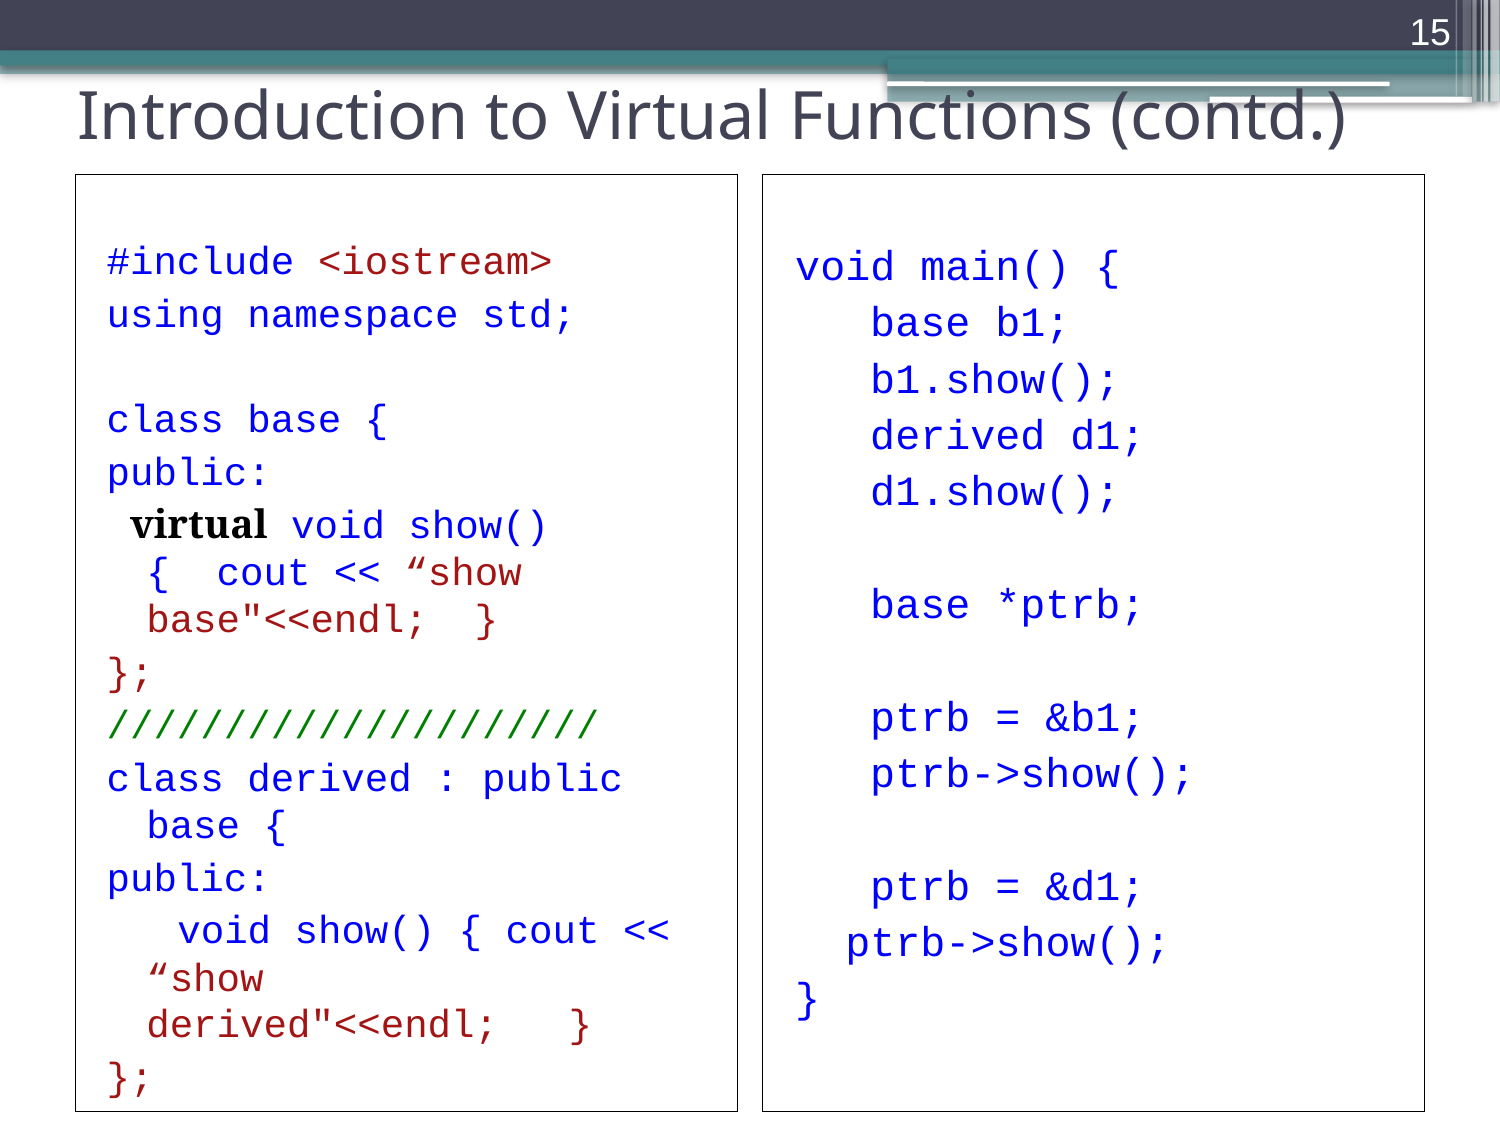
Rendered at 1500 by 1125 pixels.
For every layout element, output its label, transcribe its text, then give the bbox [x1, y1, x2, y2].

slide_number 15 [1341, 0, 1466, 61]
footer [862, 100, 1080, 176]
list #include <iostream> using namespace std; class base { public: virtual void show() { cout << “show base"<<endl; } }; ///////////////////// class derived : public base { public: void show() { cout << “show derived"<<endl; } }; [75, 174, 738, 1112]
title Introduction to Virtual Functions (contd.) [62, 24, 1413, 200]
list void main() { base b1; b1.show(); derived d1; d1.show(); base *ptrb; ptrb = &b1; ptrb->show(); ptrb = &d1; ptrb->show(); } [762, 174, 1425, 1112]
